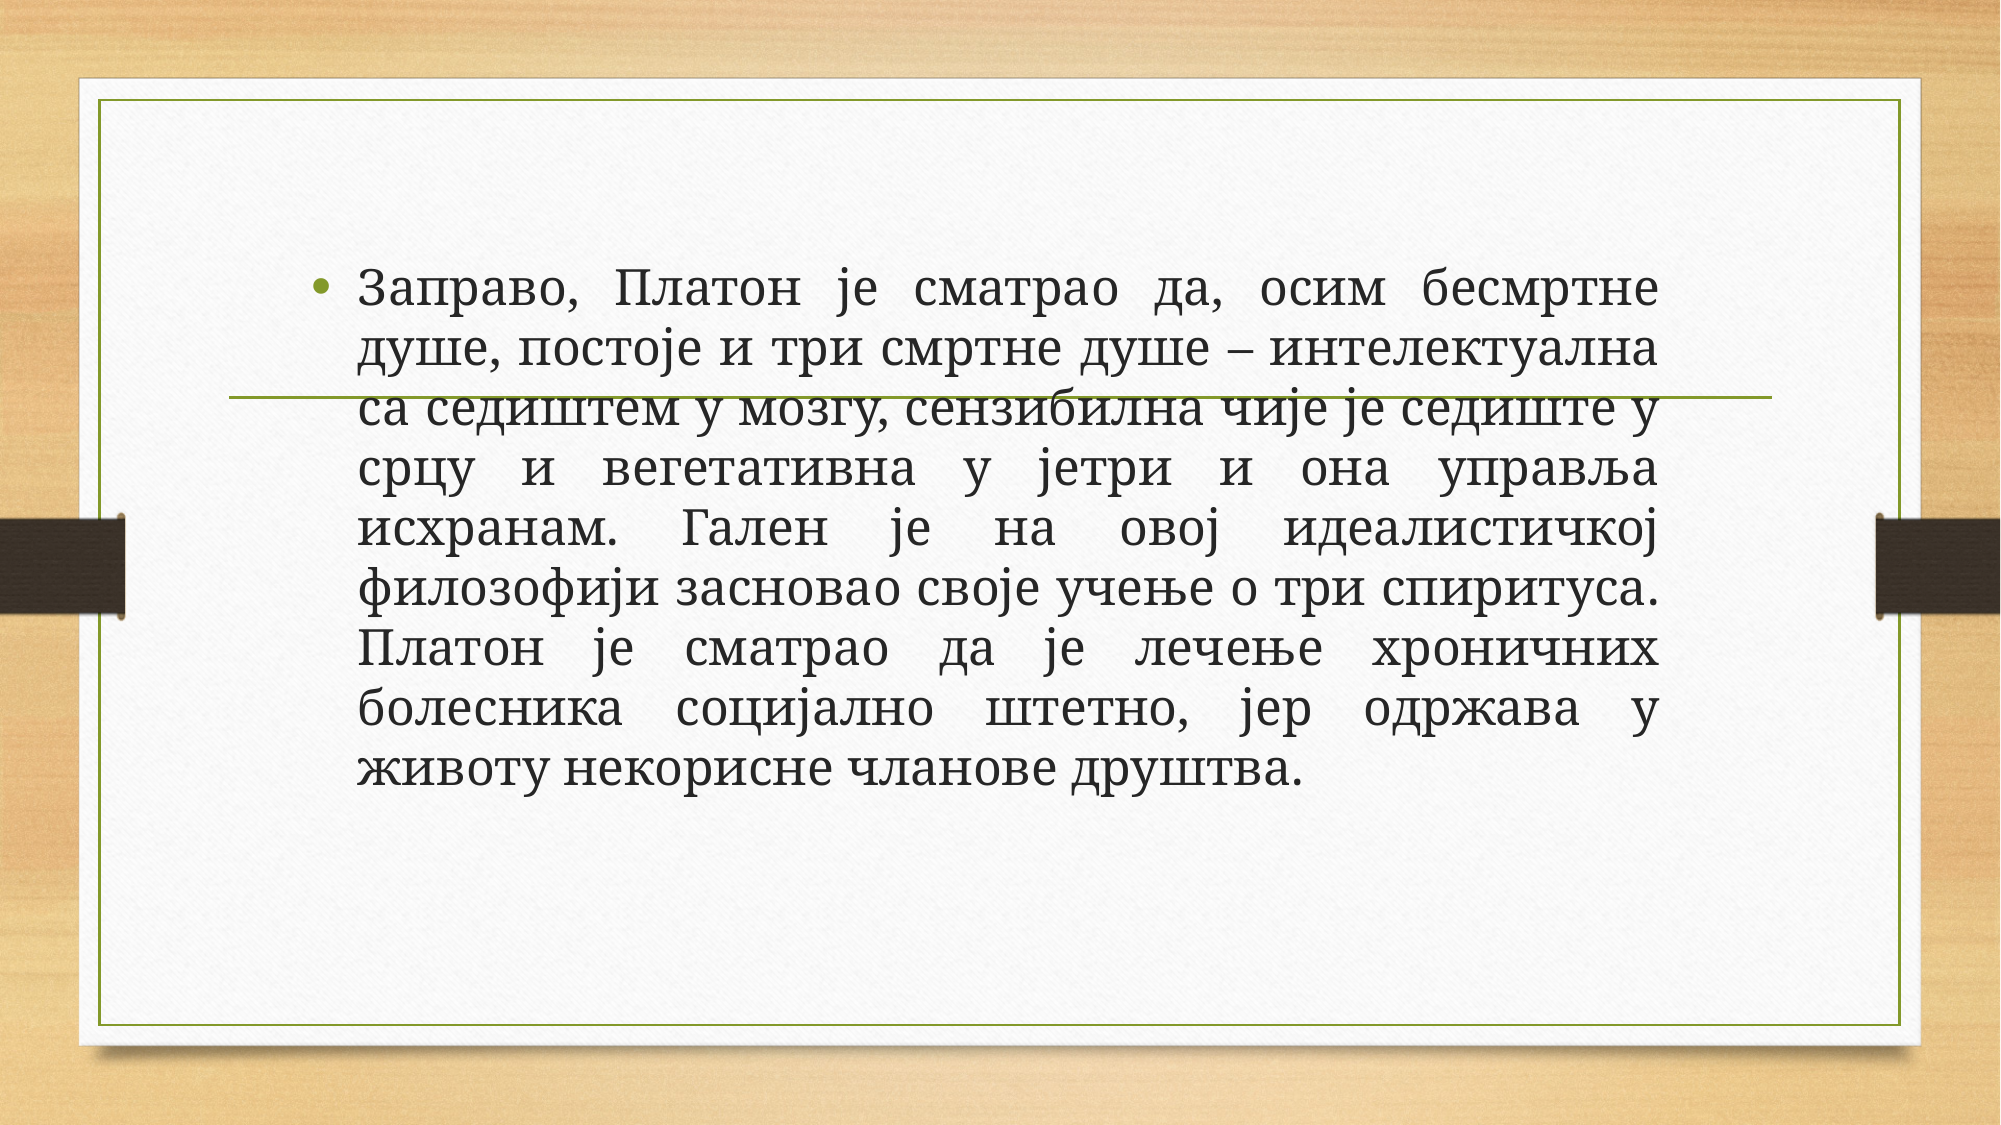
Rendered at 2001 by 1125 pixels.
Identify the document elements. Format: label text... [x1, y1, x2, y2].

list Заправо, Платон је сматрао да, осим бесмртне душе, постоје и три смртне душе – интелектуална са седиштем у мозгу, сензибилна чије је седиште у срцу и вегетативна у јетри и она управља исхранам. Гален је на овој идеалистичкој филозофији засновао своје учење о три спиритуса. Платон је сматрао да је лечење хроничних болесника социјално штетно, јер одржава у животу некорисне чланове друштва. [295, 247, 1676, 939]
picture [0, 0, 2001, 1125]
